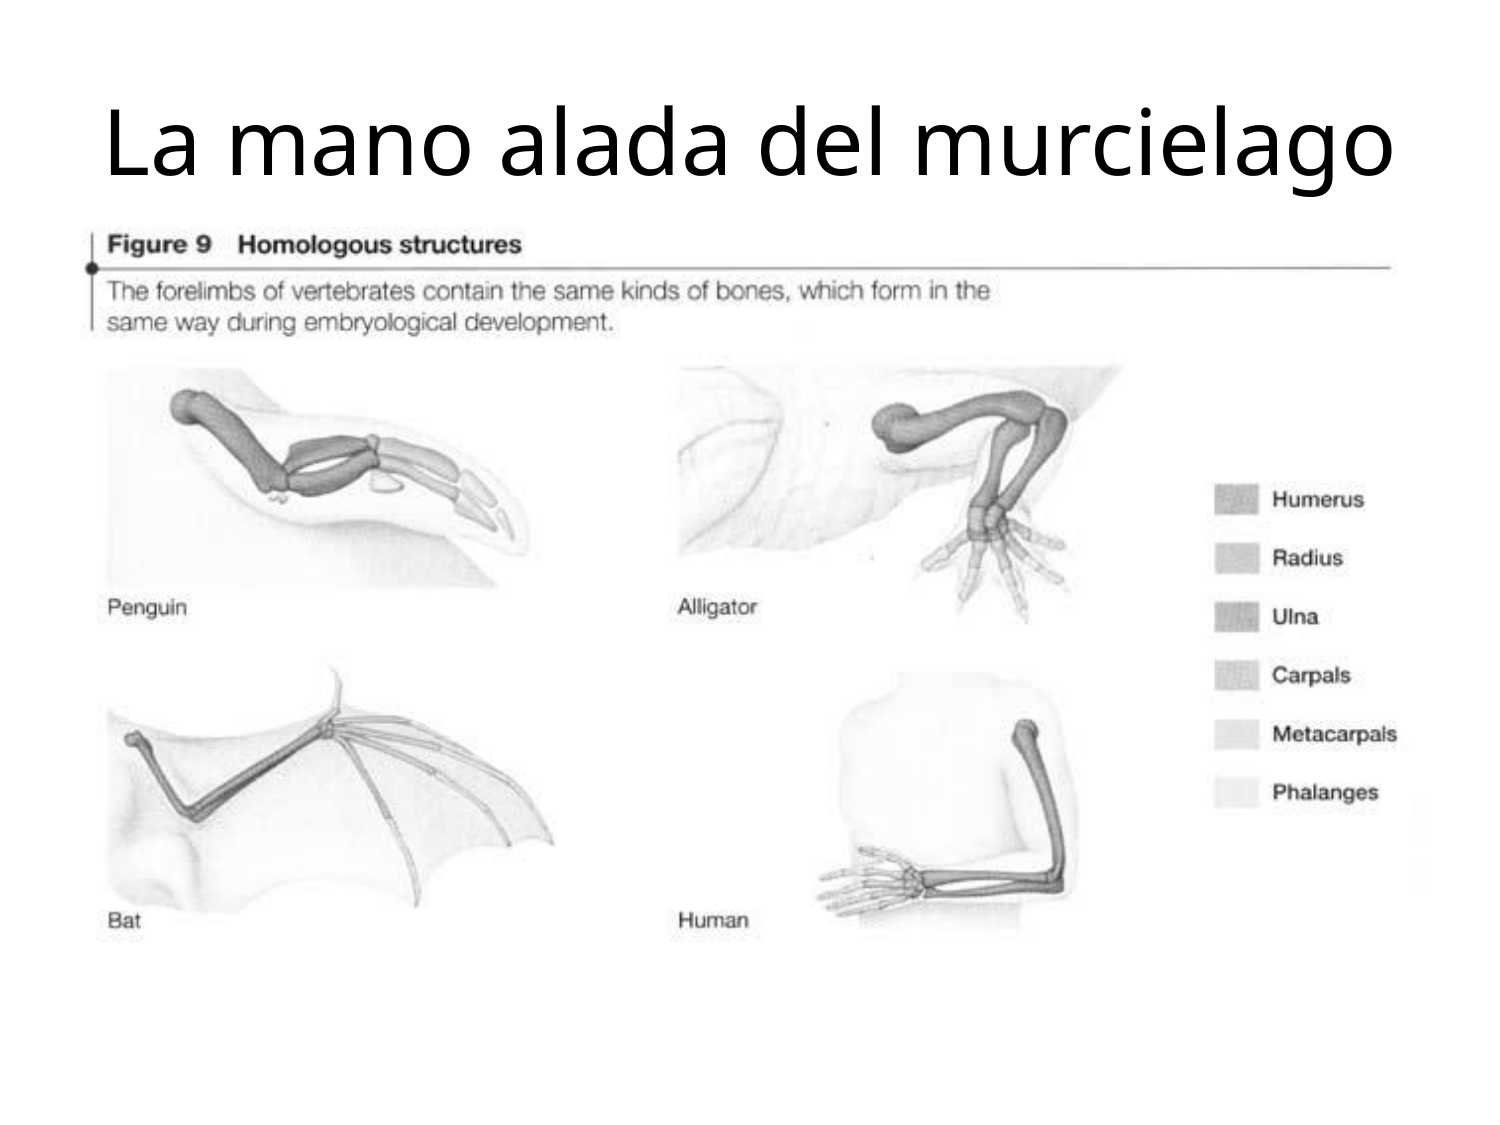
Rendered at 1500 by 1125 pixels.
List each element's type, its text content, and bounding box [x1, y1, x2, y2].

title La mano alada del murcielago [74, 44, 1426, 212]
picture [49, 212, 1426, 974]
